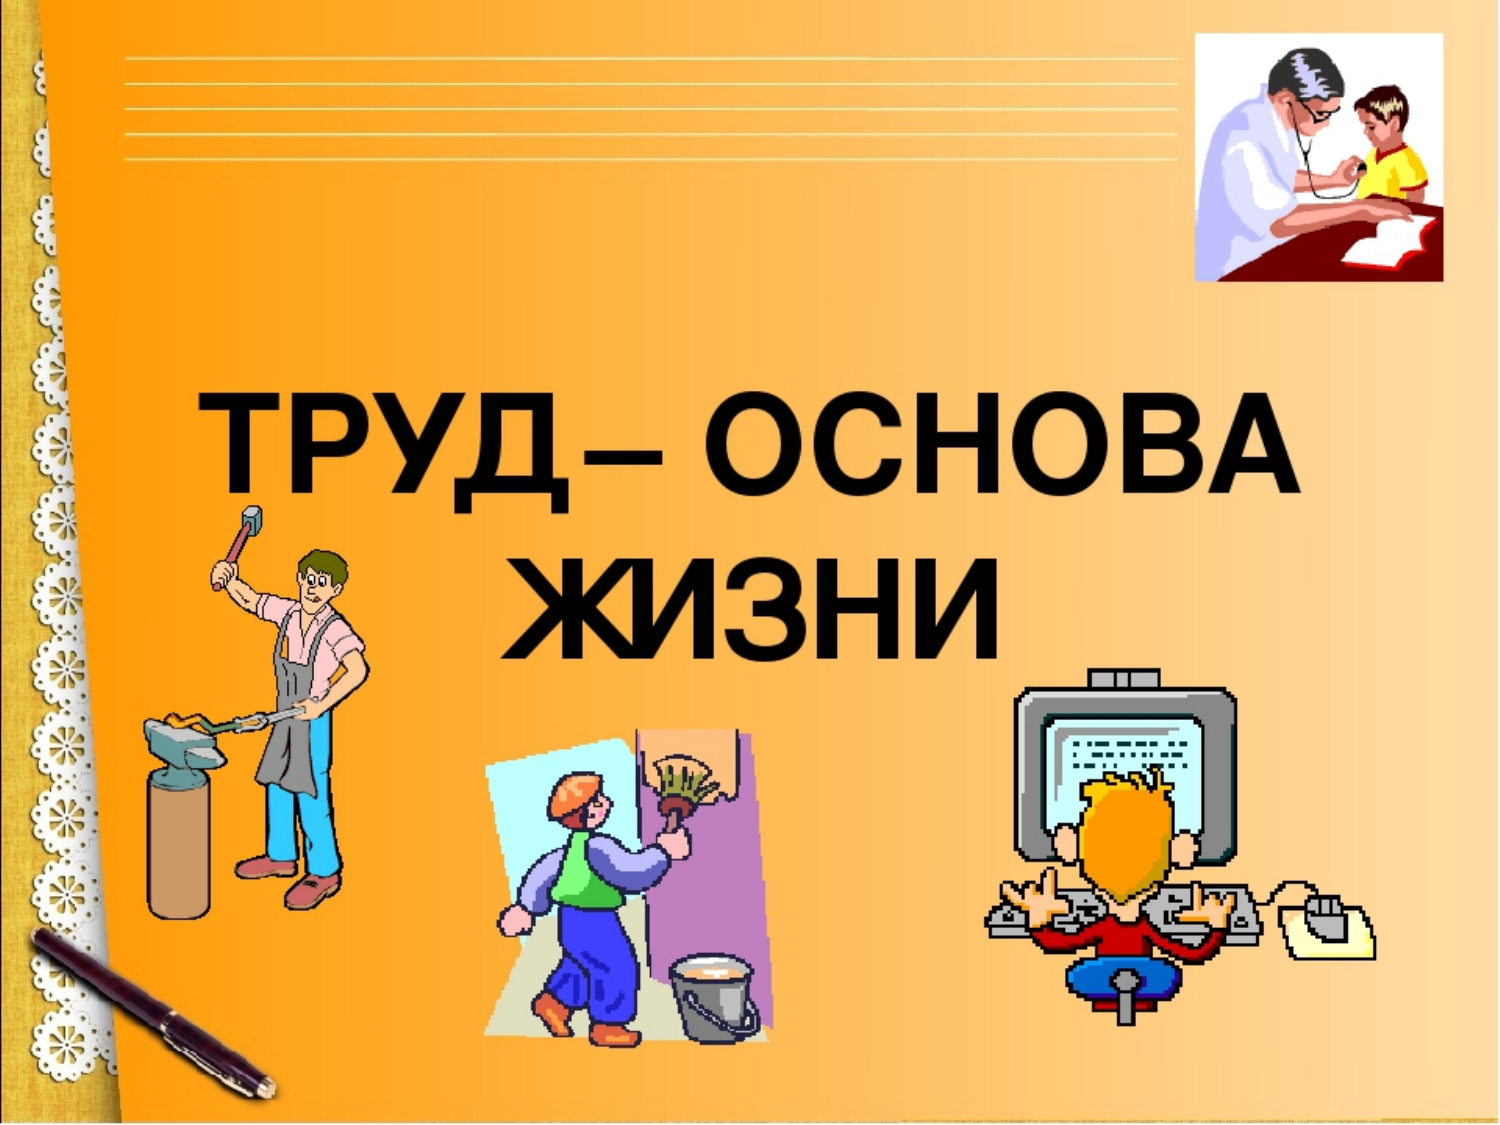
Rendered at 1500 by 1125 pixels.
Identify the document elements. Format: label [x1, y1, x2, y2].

list [0, 0, 1500, 1125]
